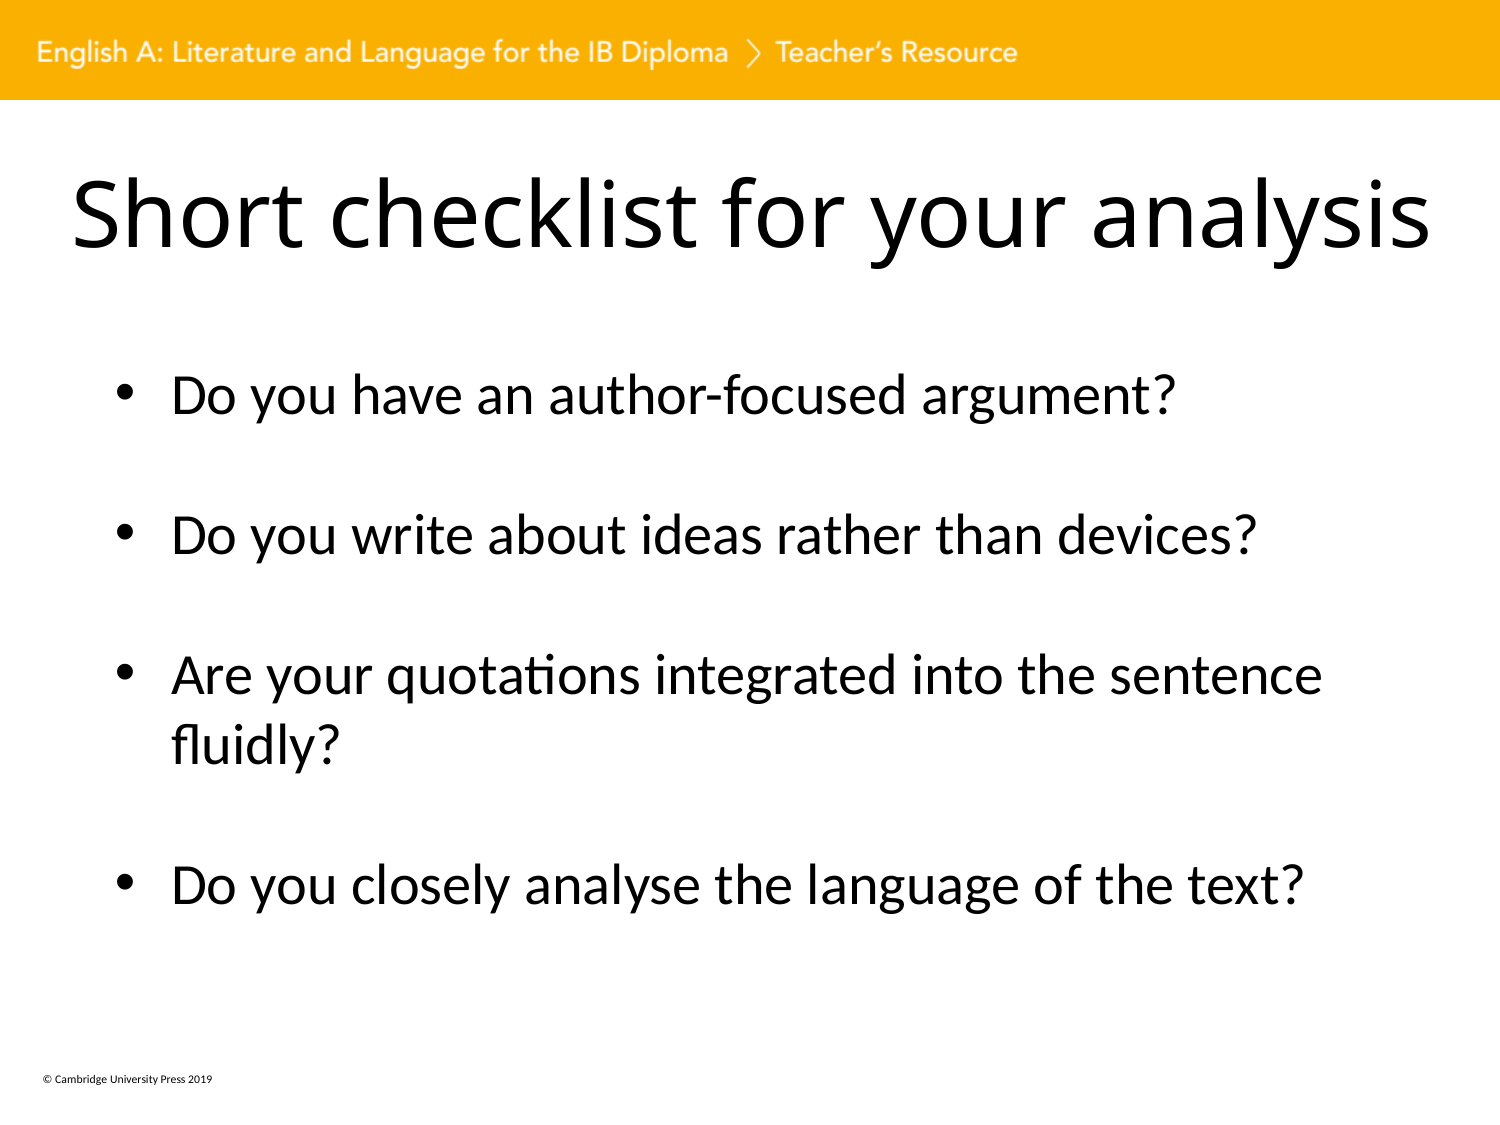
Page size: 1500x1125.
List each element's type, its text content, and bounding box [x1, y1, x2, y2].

subtitle © Cambridge University Press 2019 [27, 1063, 1388, 1093]
text_box Short checklist for your analysis [27, 117, 1478, 305]
picture [0, 0, 1500, 101]
text_box Do you have an author-focused argument? Do you write about ideas rather than devices? Are your quotations integrated into the sentence fluidly? Do you closely analyse the language of the text? [99, 348, 1388, 1087]
